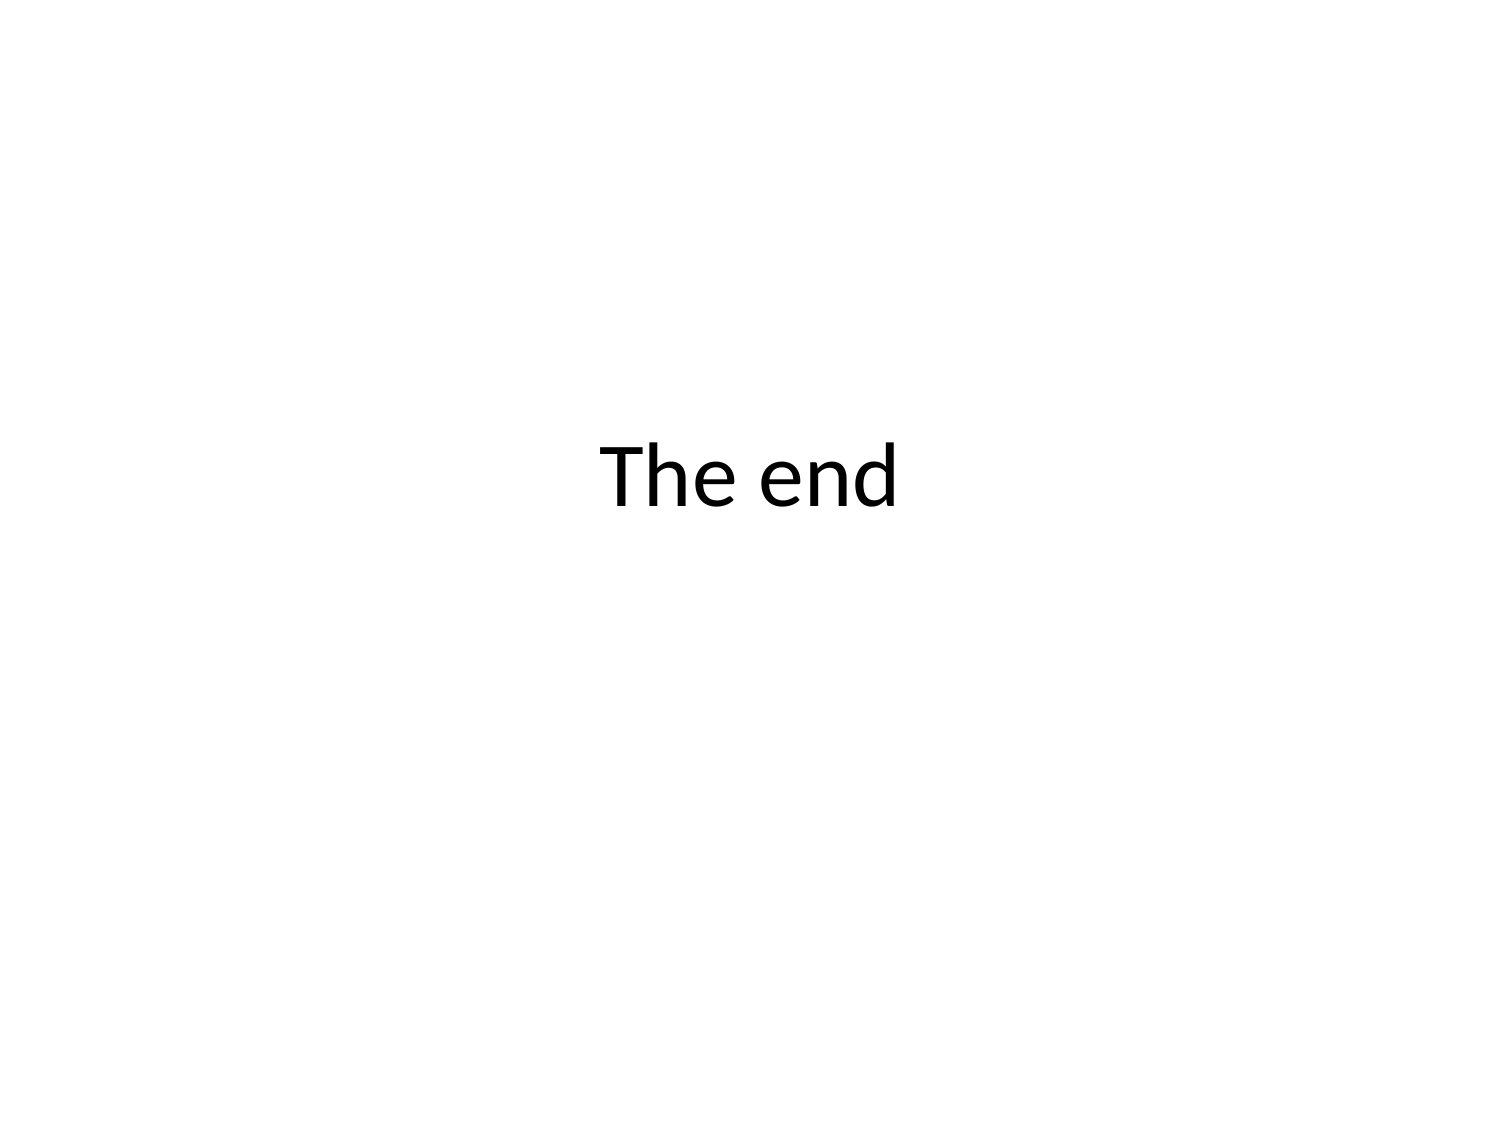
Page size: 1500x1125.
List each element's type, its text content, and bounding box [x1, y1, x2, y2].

title The end [112, 349, 1388, 591]
